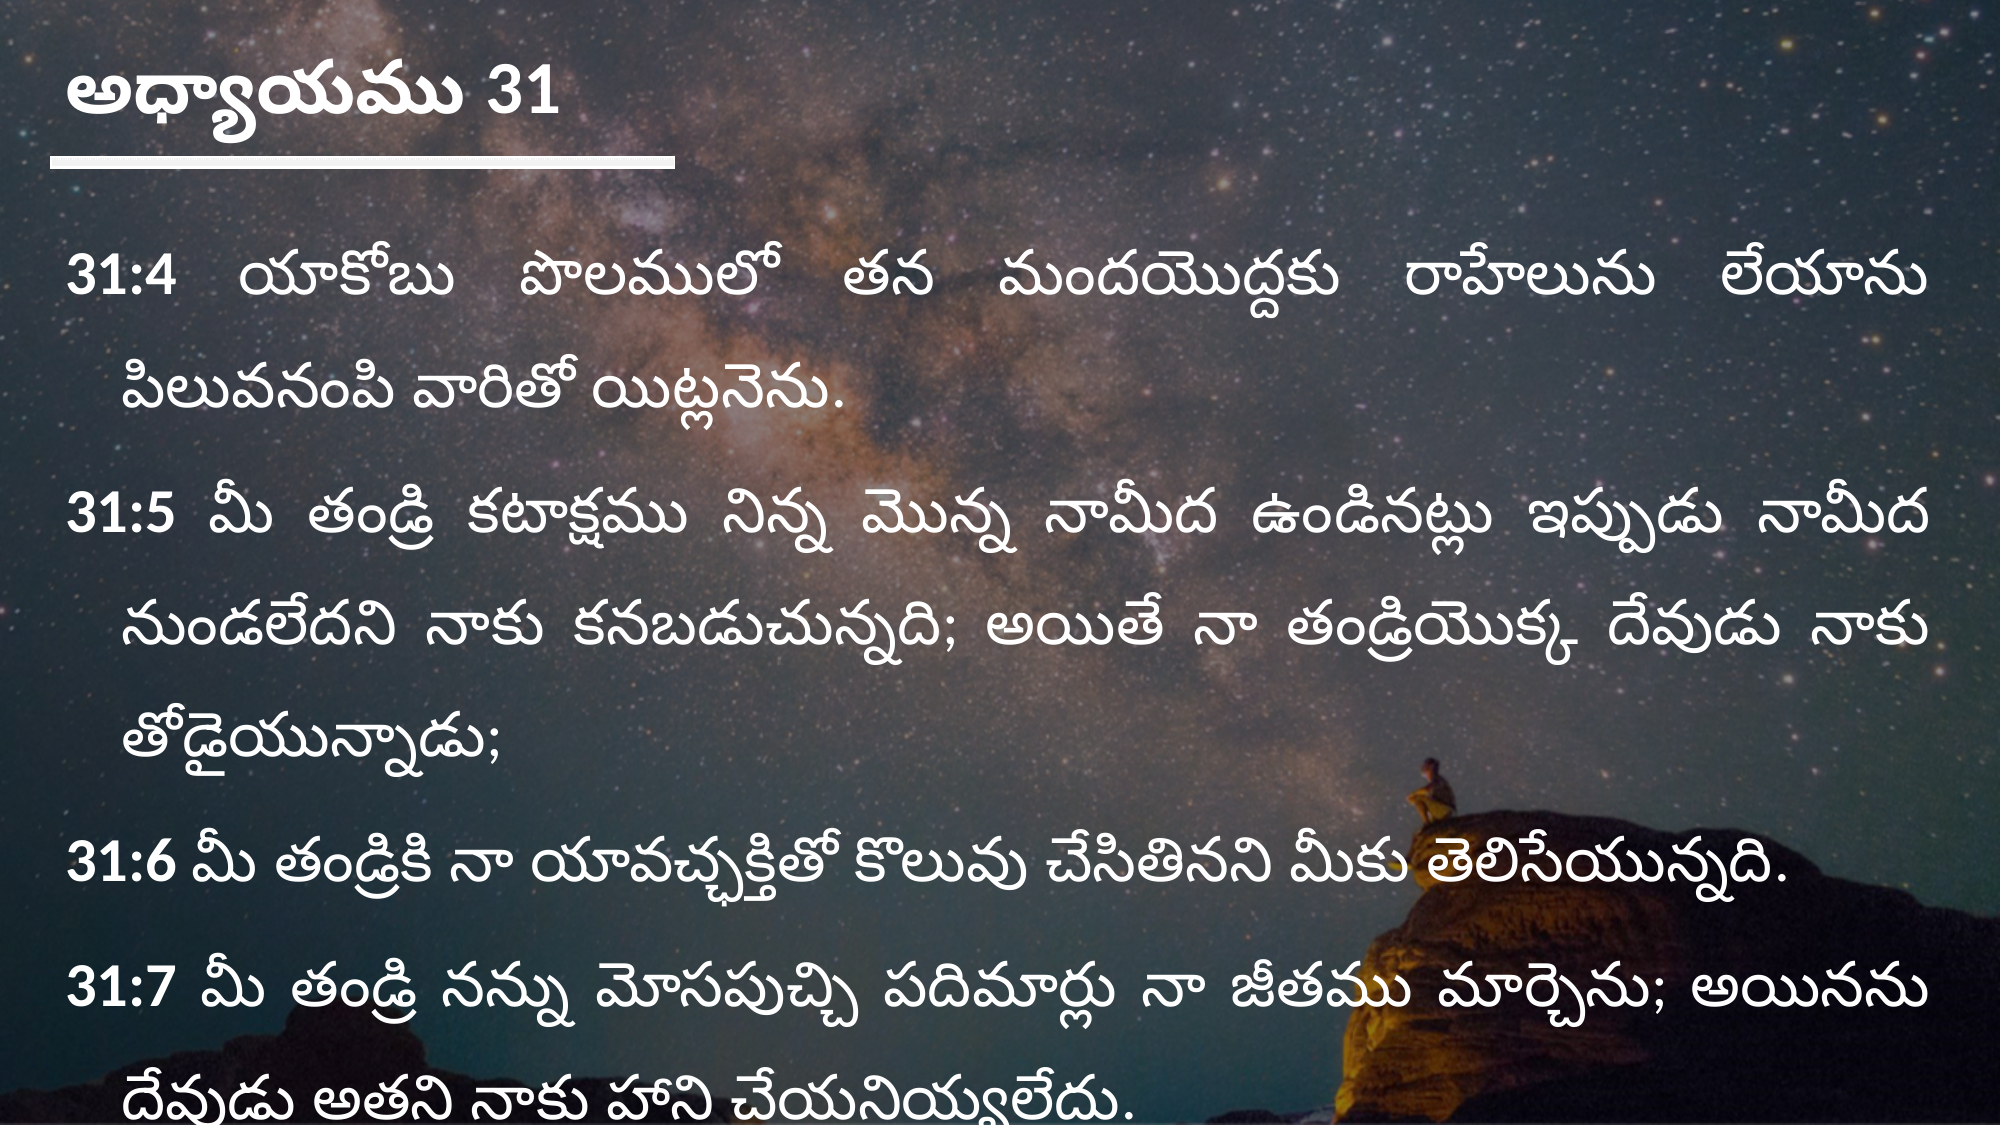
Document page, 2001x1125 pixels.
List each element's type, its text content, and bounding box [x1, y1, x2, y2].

list 31:4 యాకోబు పొలములో తన మందయొద్దకు రాహేలును లేయాను పిలువనంపి వారితో యిట్లనెను. 31:5 మీ తండ్రి కటాక్షము నిన్న మొన్న నామీద ఉండినట్లు ఇప్పుడు నామీద నుండలేదని నాకు కనబడుచున్నది; అయితే నా తండ్రియొక్క దేవుడు నాకు తోడైయున్నాడు; 31:6 మీ తండ్రికి నా యావచ్ఛక్తితో కొలువు చేసితినని మీకు తెలిసేయున్నది. 31:7 మీ తండ్రి నన్ను మోసపుచ్చి పదిమార్లు నా జీతము మార్చెను; అయినను దేవుడు అతని నాకు హాని చేయనియ్యలేదు. [50, 187, 1946, 1063]
title అధ్యాయము 31 [50, 0, 1925, 167]
picture [0, 0, 2000, 1125]
